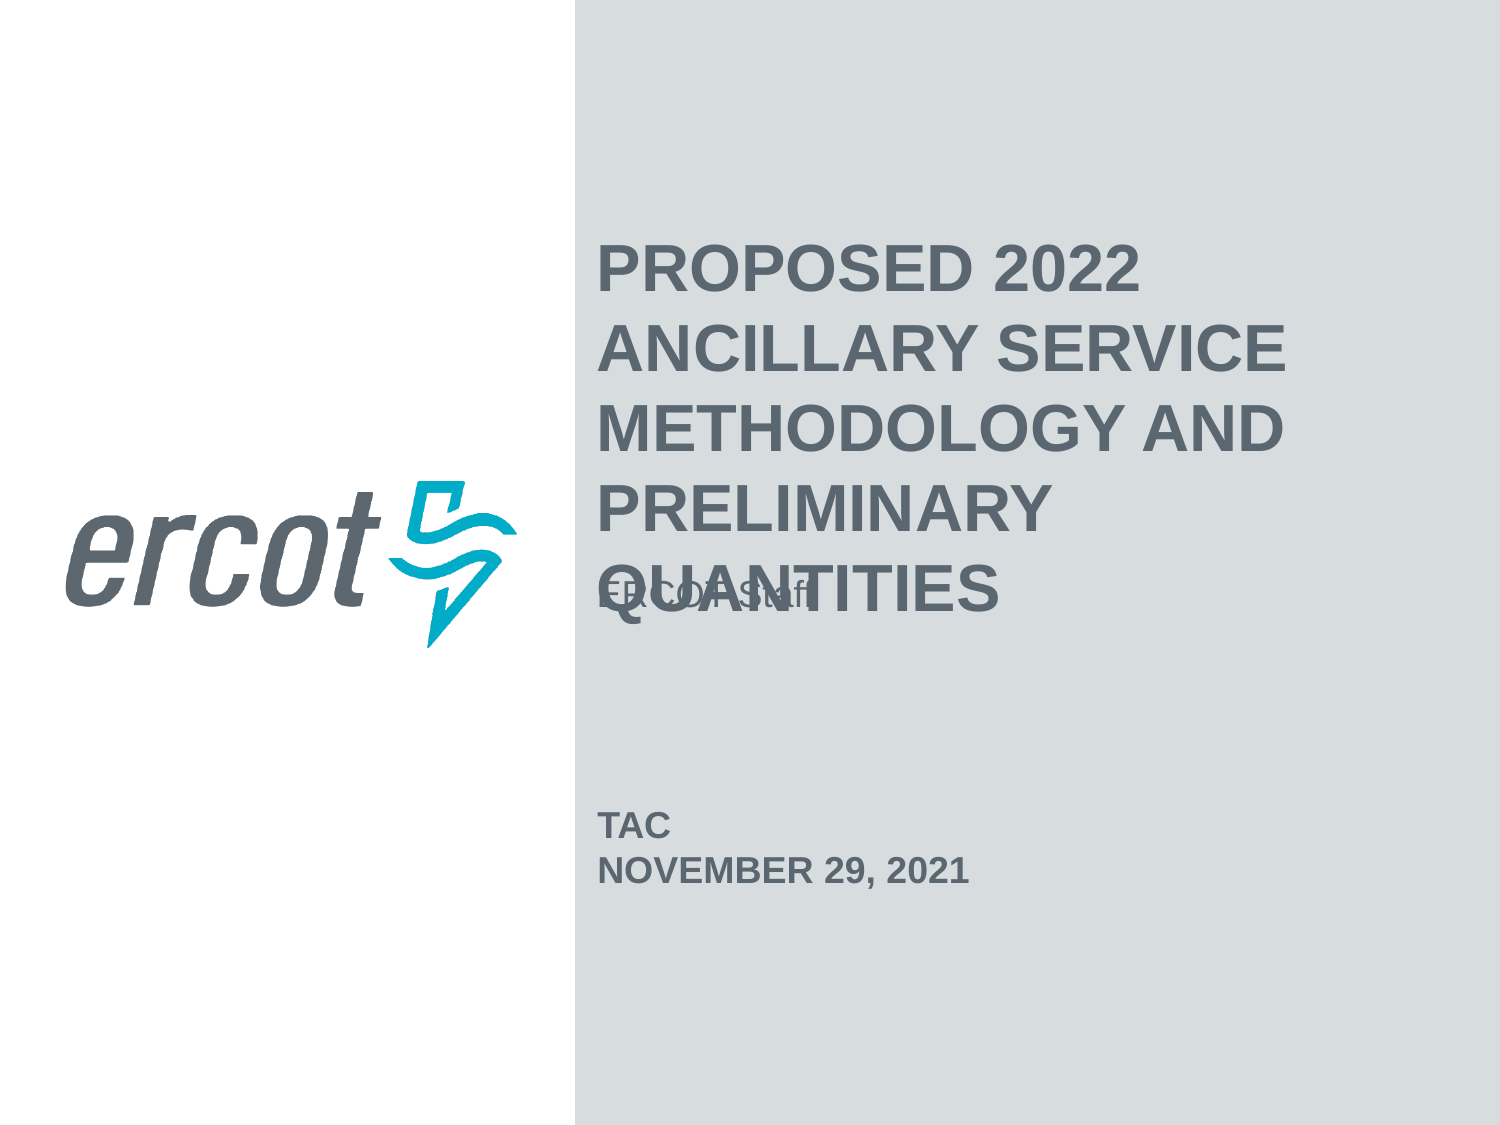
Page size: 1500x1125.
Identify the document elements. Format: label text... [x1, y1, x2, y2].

list TAC November 29, 2021 [582, 793, 1315, 900]
picture [56, 471, 525, 654]
list ERCOT Staff [581, 562, 1315, 714]
list Proposed 2022 Ancillary Service Methodology And Preliminary Quantities [581, 217, 1488, 596]
